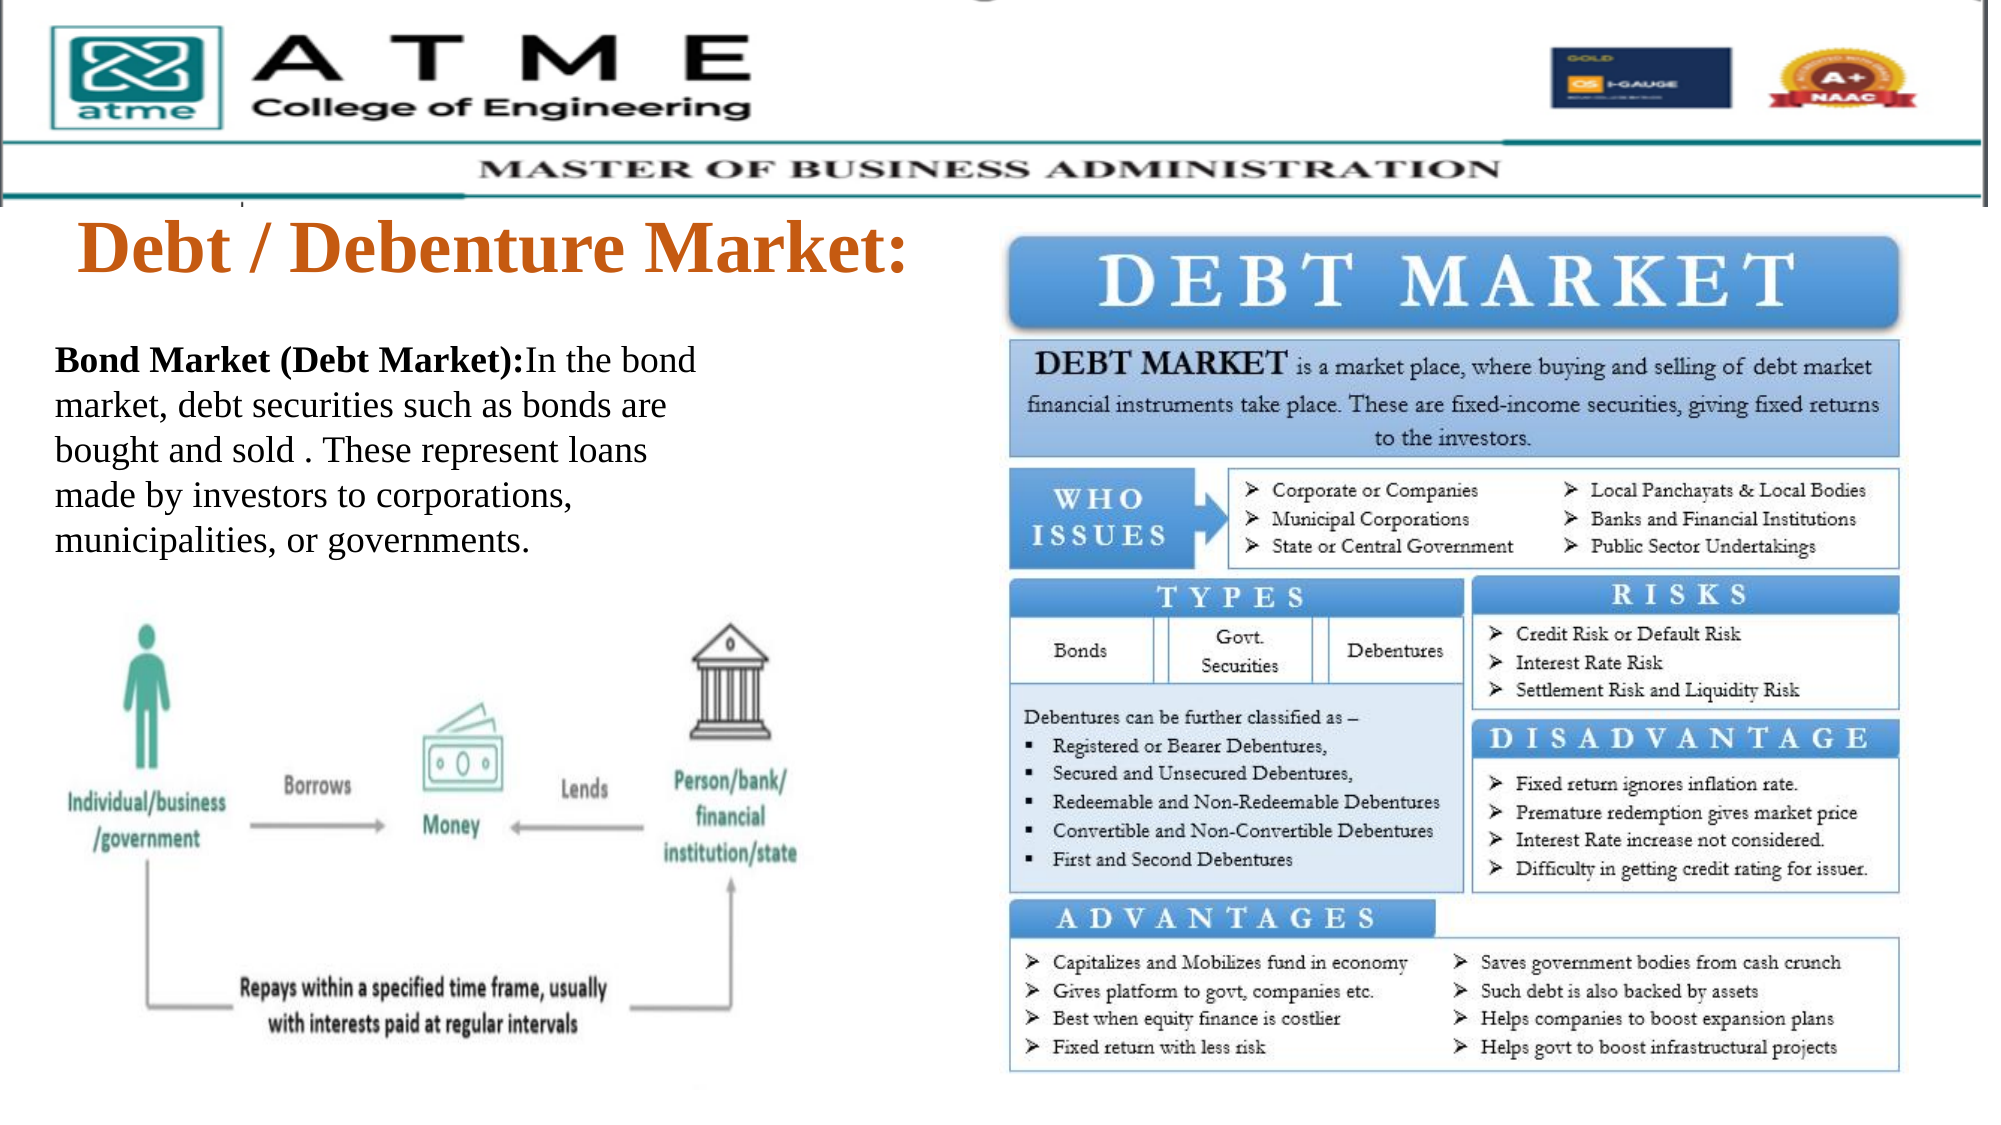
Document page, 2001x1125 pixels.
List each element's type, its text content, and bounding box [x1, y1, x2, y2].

list Debt / Debenture Market: [62, 213, 984, 297]
text_box Bond Market (Debt Market):In the bond market, debt securities such as bonds are bought and sold . These represent loans made by investors to corporations, municipalities, or governments. [40, 327, 727, 567]
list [999, 226, 1909, 1075]
picture [0, 0, 1988, 207]
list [40, 600, 887, 1090]
